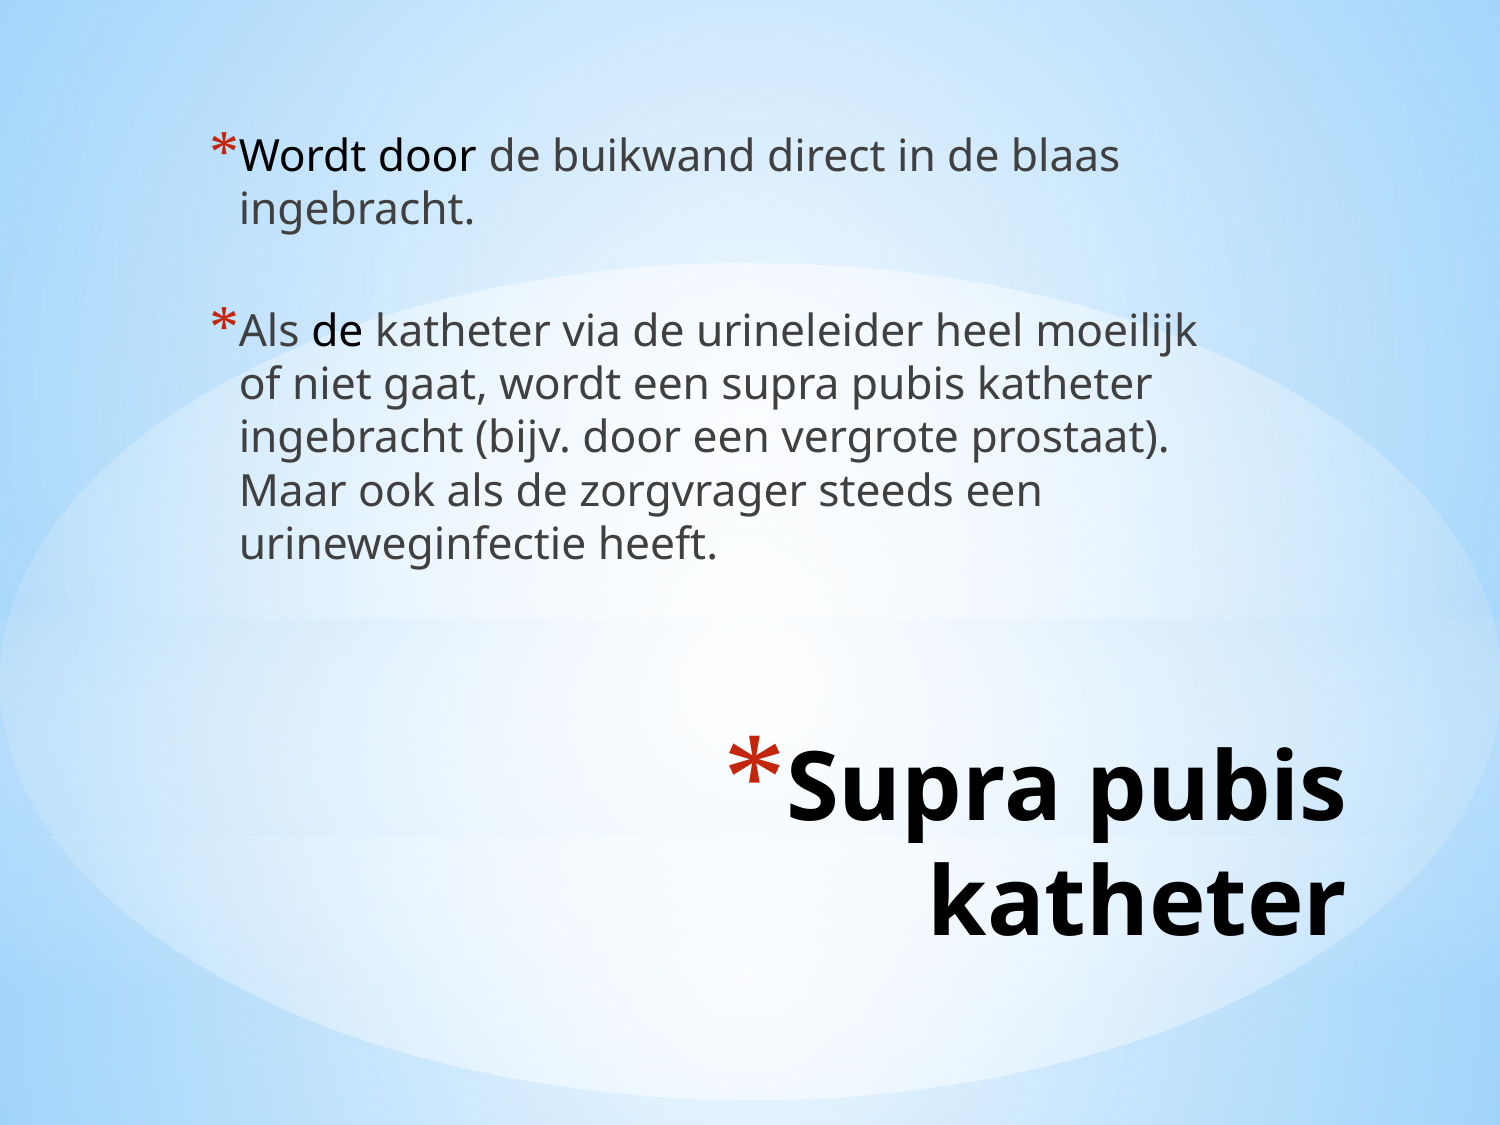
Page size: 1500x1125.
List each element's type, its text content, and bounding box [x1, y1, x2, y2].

list Wordt door de buikwand direct in de blaas ingebracht. Als de katheter via de urineleider heel moeilijk of niet gaat, wordt een supra pubis katheter ingebracht (bijv. door een vergrote prostaat). Maar ook als de zorgvrager steeds een urineweginfectie heeft. [187, 120, 1238, 690]
title Supra pubis katheter [294, 717, 1363, 905]
